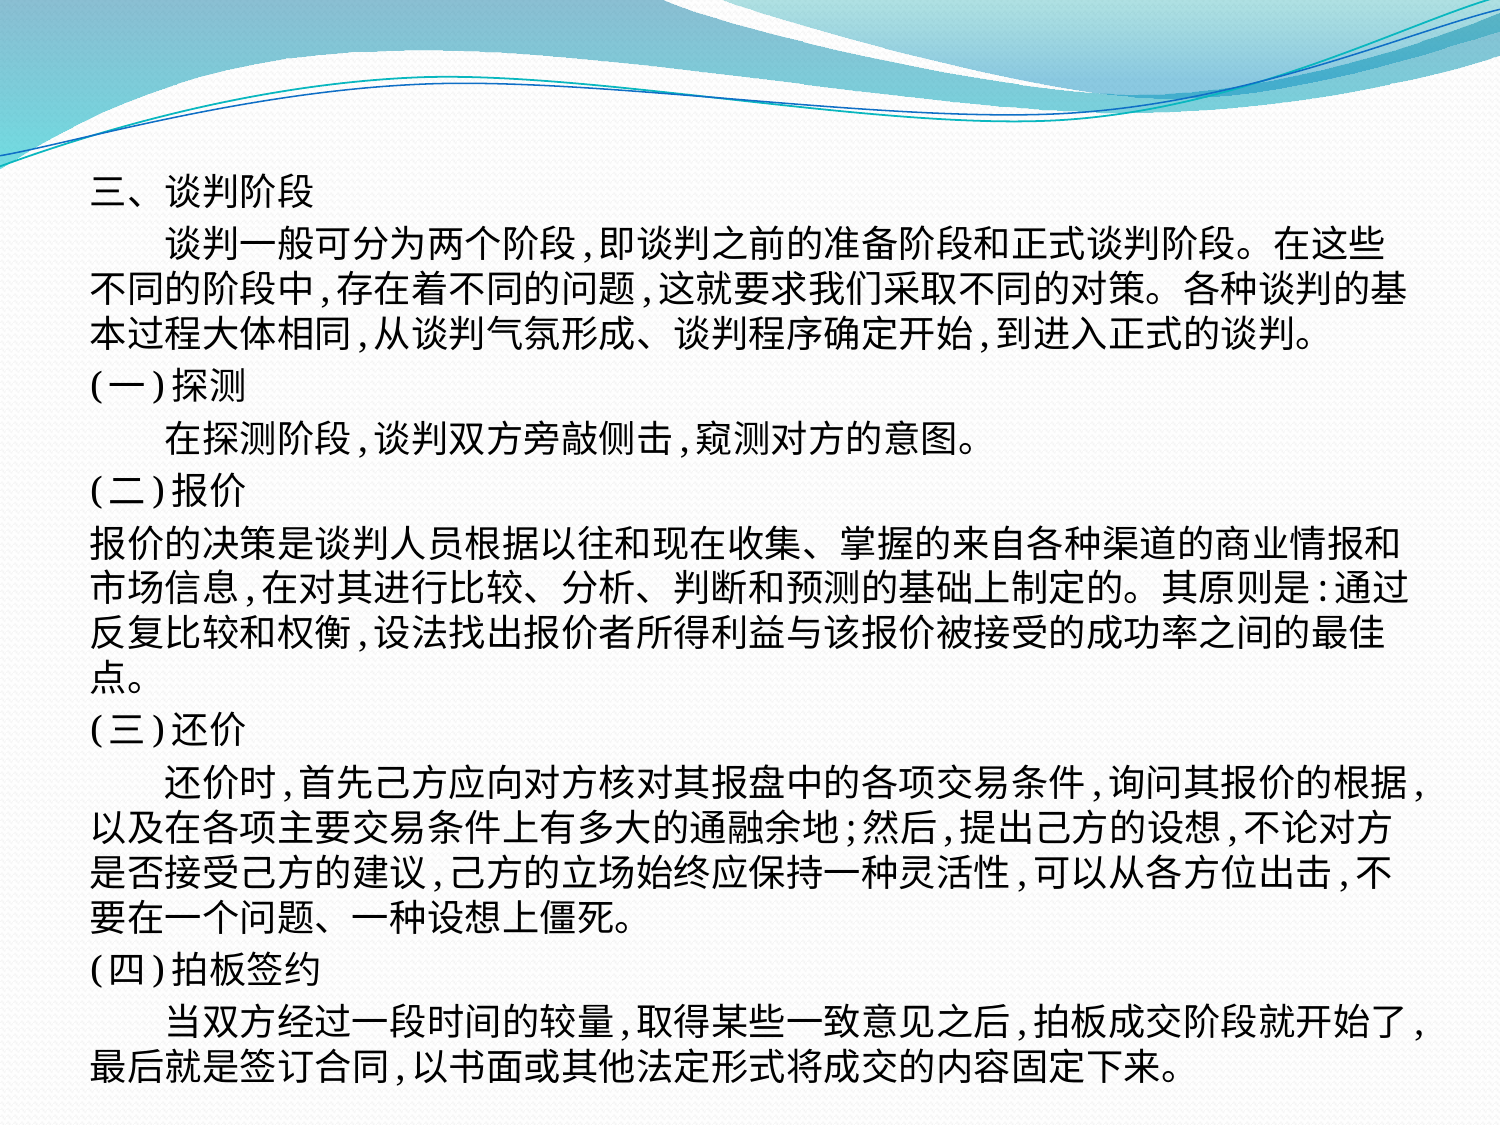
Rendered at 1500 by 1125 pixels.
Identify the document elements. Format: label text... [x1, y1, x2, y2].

list 三、谈判阶段 谈判一般可分为两个阶段,即谈判之前的准备阶段和正式谈判阶段。在这些不同的阶段中,存在着不同的问题,这就要求我们采取不同的对策。各种谈判的基本过程大体相同,从谈判气氛形成、谈判程序确定开始,到进入正式的谈判。 (一)探测 在探测阶段,谈判双方旁敲侧击,窥测对方的意图。 (二)报价 报价的决策是谈判人员根据以往和现在收集、掌握的来自各种渠道的商业情报和市场信息,在对其进行比较、分析、判断和预测的基础上制定的。其原则是:通过反复比较和权衡,设法找出报价者所得利益与该报价被接受的成功率之间的最佳点。 (三)还价 还价时,首先己方应向对方核对其报盘中的各项交易条件,询问其报价的根据,以及在各项主要交易条件上有多大的通融余地;然后,提出己方的设想,不论对方是否接受己方的建议,己方的立场始终应保持一种灵活性,可以从各方位出击,不要在一个问题、一种设想上僵死。 (四)拍板签约 当双方经过一段时间的较量,取得某些一致意见之后,拍板成交阶段就开始了,最后就是签订合同,以书面或其他法定形式将成交的内容固定下来。 [75, 160, 1425, 1106]
